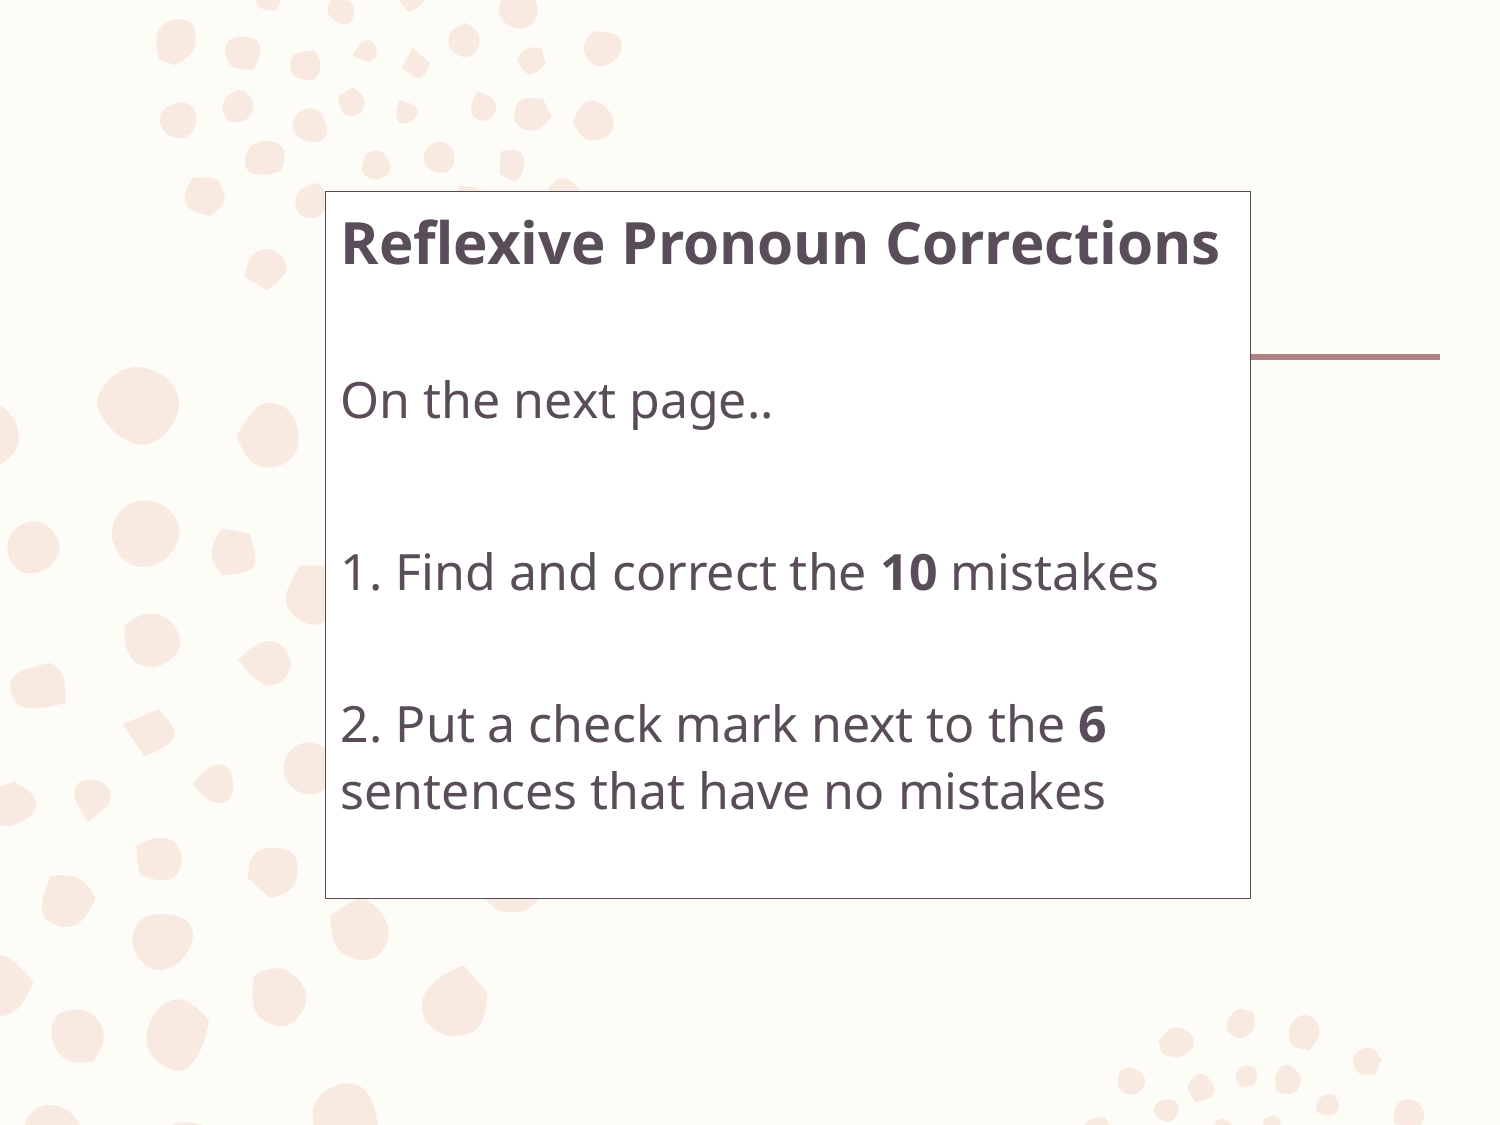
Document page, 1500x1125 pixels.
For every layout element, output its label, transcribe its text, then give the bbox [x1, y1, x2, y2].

list Reflexive Pronoun Corrections On the next page.. 1. Find and correct the 10 mistakes 2. Put a check mark next to the 6 sentences that have no mistakes [325, 191, 1251, 899]
